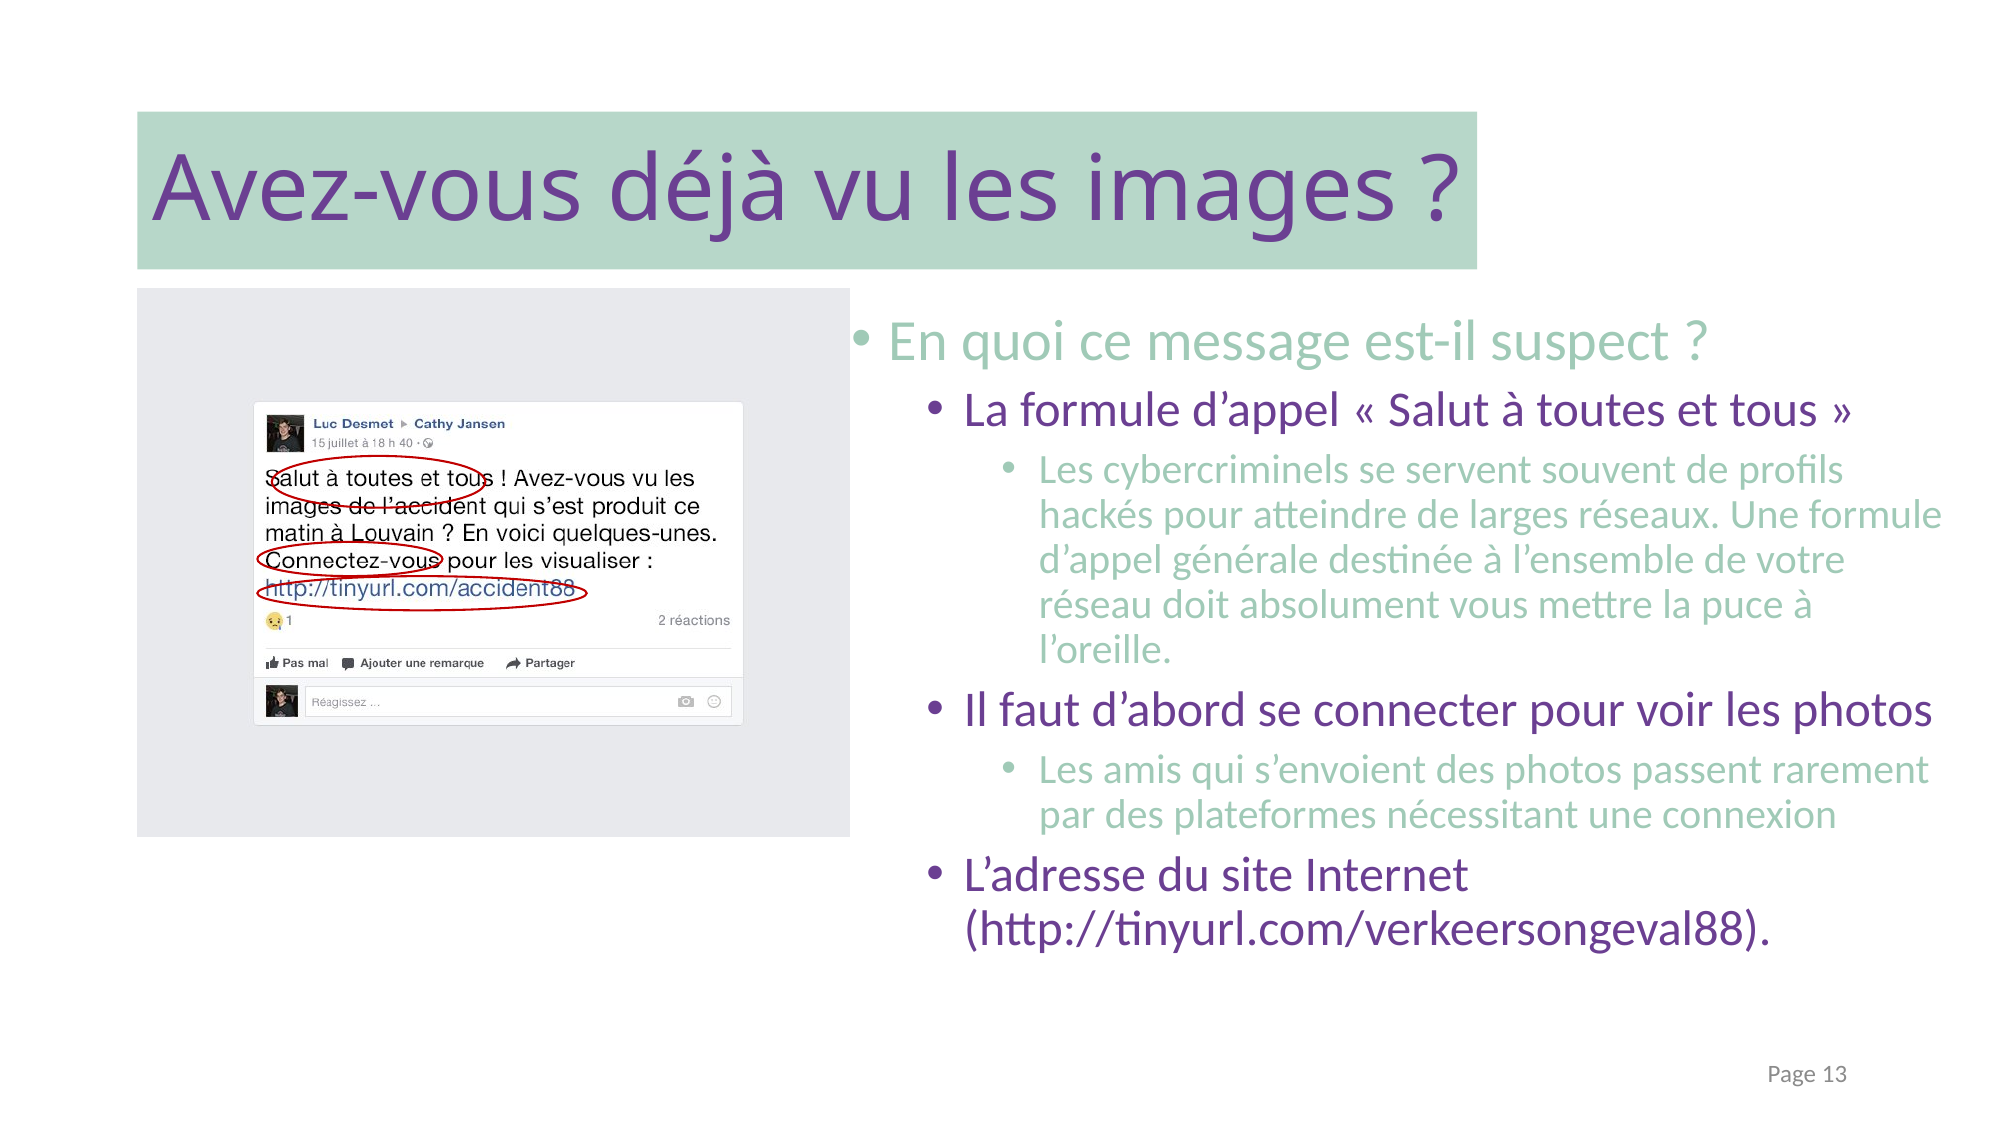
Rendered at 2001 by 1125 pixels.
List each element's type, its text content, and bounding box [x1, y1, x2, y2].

list En quoi ce message est-il suspect ? La formule d’appel « Salut à toutes et tous » Les cybercriminels se servent souvent de profils hackés pour atteindre de larges réseaux. Une formule d’appel générale destinée à l’ensemble de votre réseau doit absolument vous mettre la puce à l’oreille. Il faut d’abord se connecter pour voir les photos Les amis qui s’envoient des photos passent rarement par des plateformes nécessitant une connexion L’adresse du site Internet (http://tinyurl.com/verkeersongeval88). [836, 302, 1959, 1017]
picture [137, 288, 850, 837]
title Avez-vous déjà vu les images ? [137, 111, 1478, 270]
slide_number Page 13 [1412, 1042, 1863, 1103]
